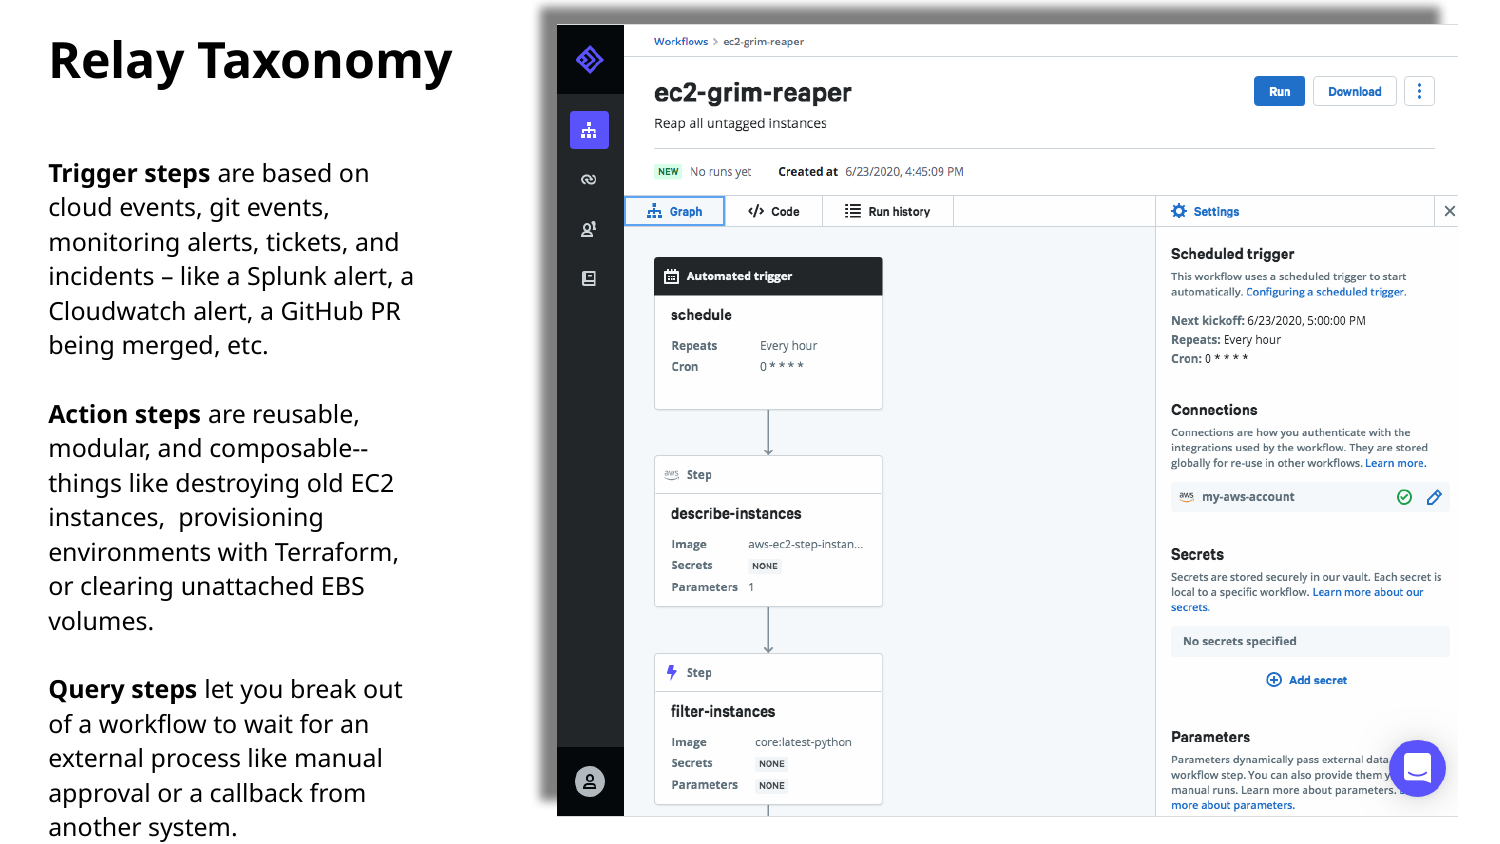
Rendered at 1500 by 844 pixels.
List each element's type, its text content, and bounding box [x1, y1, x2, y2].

text_box Trigger steps are based on cloud events, git events, monitoring alerts, tickets, and incidents – like a Splunk alert, a Cloudwatch alert, a GitHub PR being merged, etc. Action steps are reusable, modular, and composable--things like destroying old EC2 instances, provisioning environments with Terraform, or clearing unattached EBS volumes. Query steps let you break out of a workflow to wait for an external process like manual approval or a callback from another system. [33, 138, 447, 777]
text_box Relay Taxonomy [33, 13, 506, 120]
picture [557, 24, 1458, 819]
